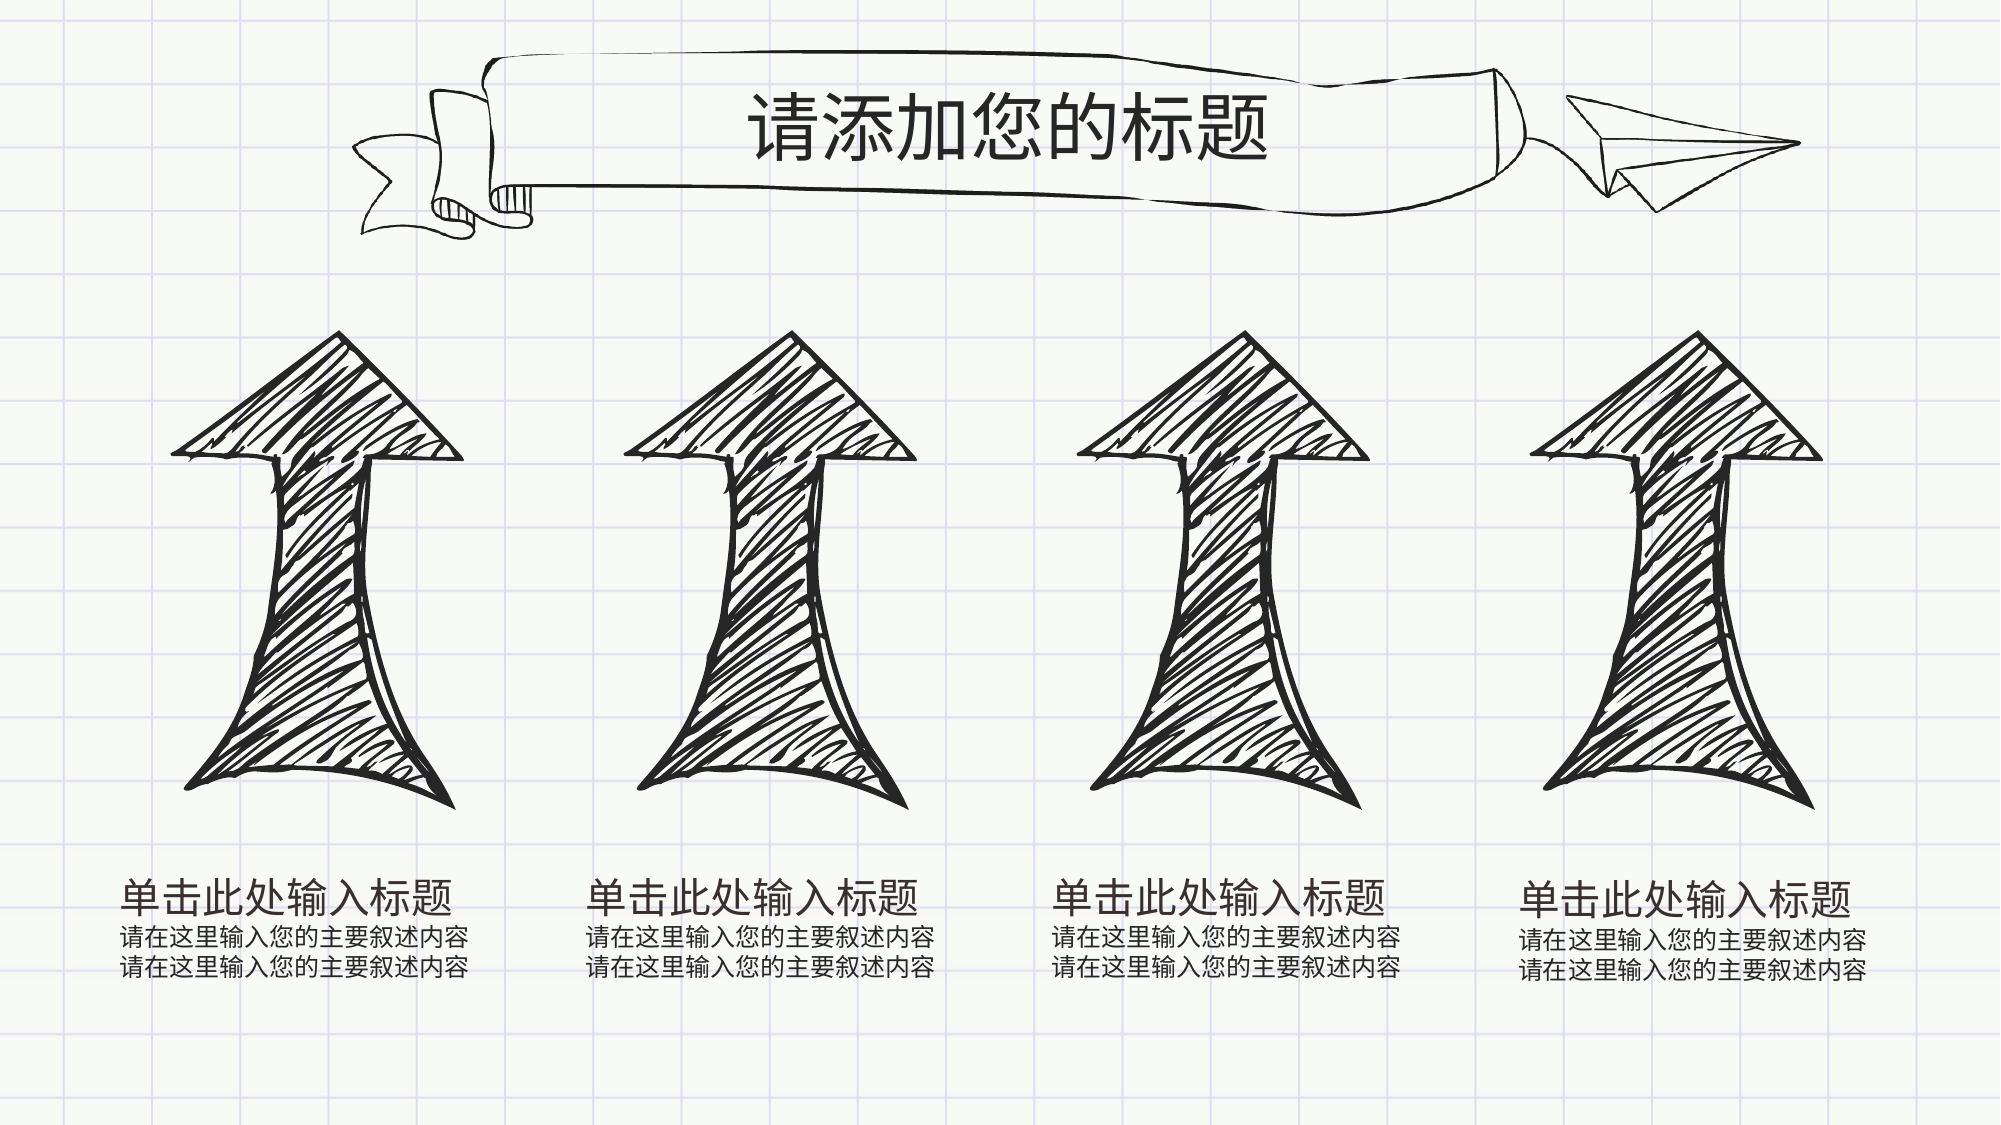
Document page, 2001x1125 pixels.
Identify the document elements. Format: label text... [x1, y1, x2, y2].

text_box [623, 330, 917, 810]
picture [352, 50, 1801, 240]
text_box 单击此处输入标题 请在这里输入您的主要叙述内容 请在这里输入您的主要叙述内容 [1503, 866, 1884, 1072]
text_box 单击此处输入标题 请在这里输入您的主要叙述内容 请在这里输入您的主要叙述内容 [104, 864, 485, 1070]
text_box 单击此处输入标题 请在这里输入您的主要叙述内容 请在这里输入您的主要叙述内容 [570, 864, 951, 1070]
text_box [1076, 330, 1370, 810]
text_box [170, 330, 464, 810]
text_box 单击此处输入标题 请在这里输入您的主要叙述内容 请在这里输入您的主要叙述内容 [1037, 864, 1417, 1070]
text_box [1529, 330, 1824, 810]
